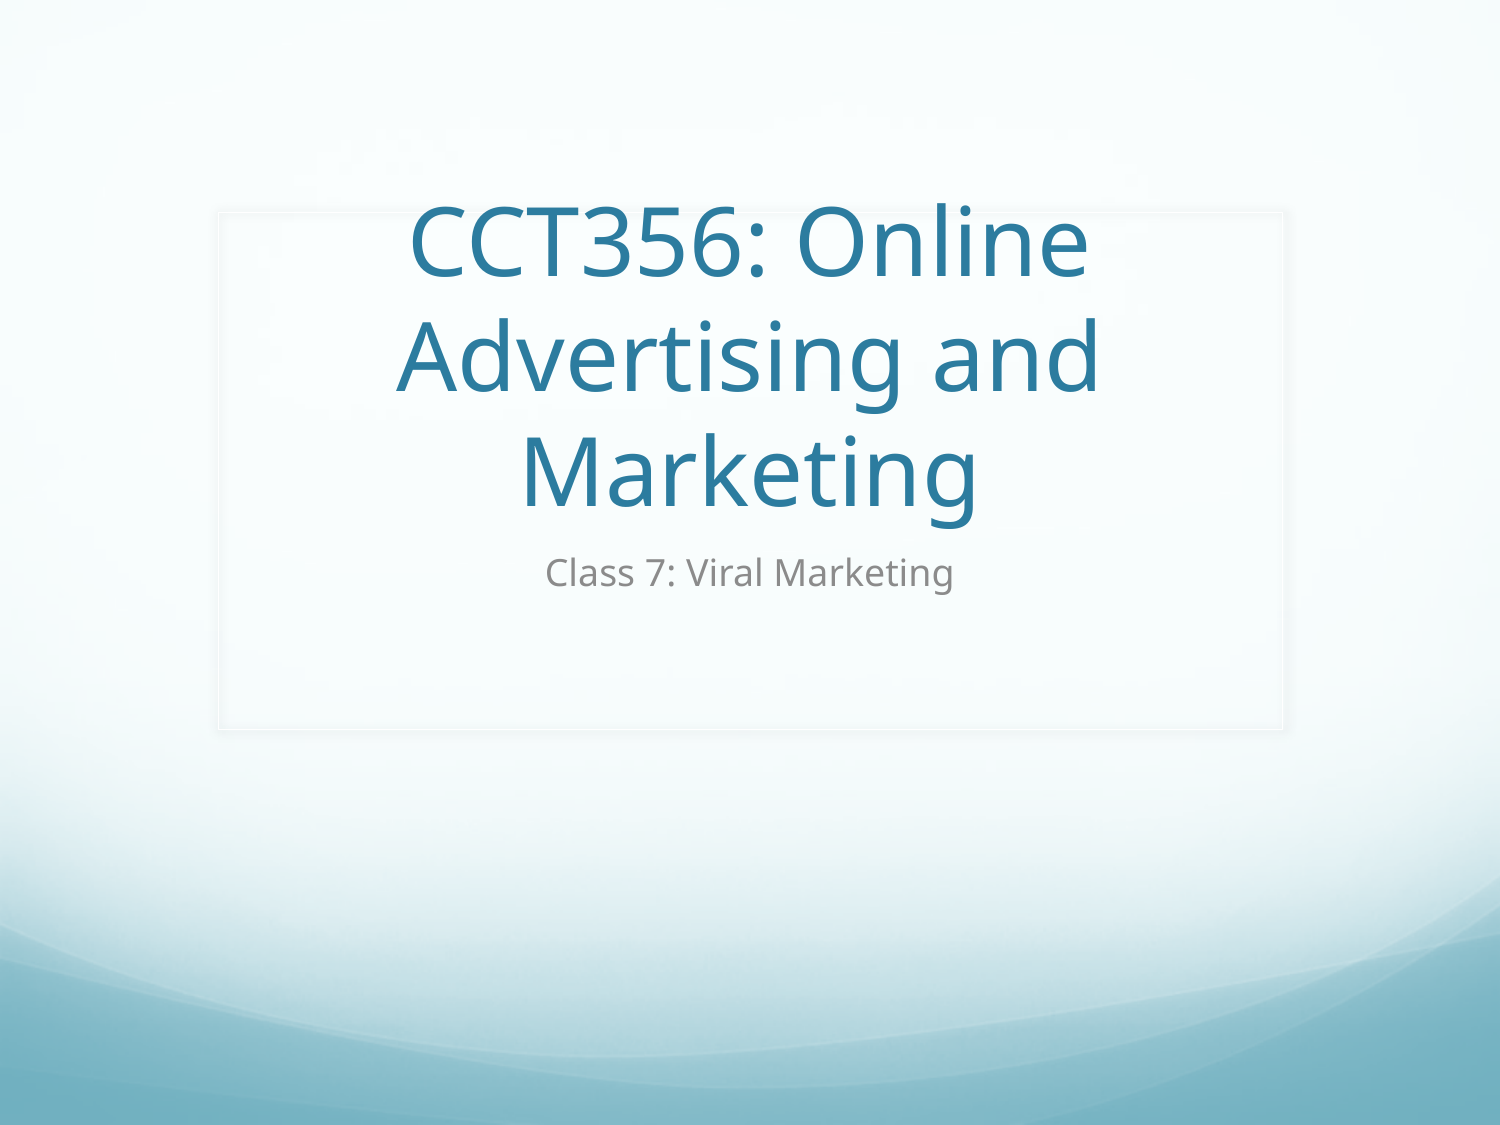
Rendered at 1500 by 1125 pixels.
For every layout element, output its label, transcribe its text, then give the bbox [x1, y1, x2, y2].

title CCT356: Online Advertising and Marketing [217, 249, 1283, 533]
subtitle Class 7: Viral Marketing [217, 541, 1283, 692]
